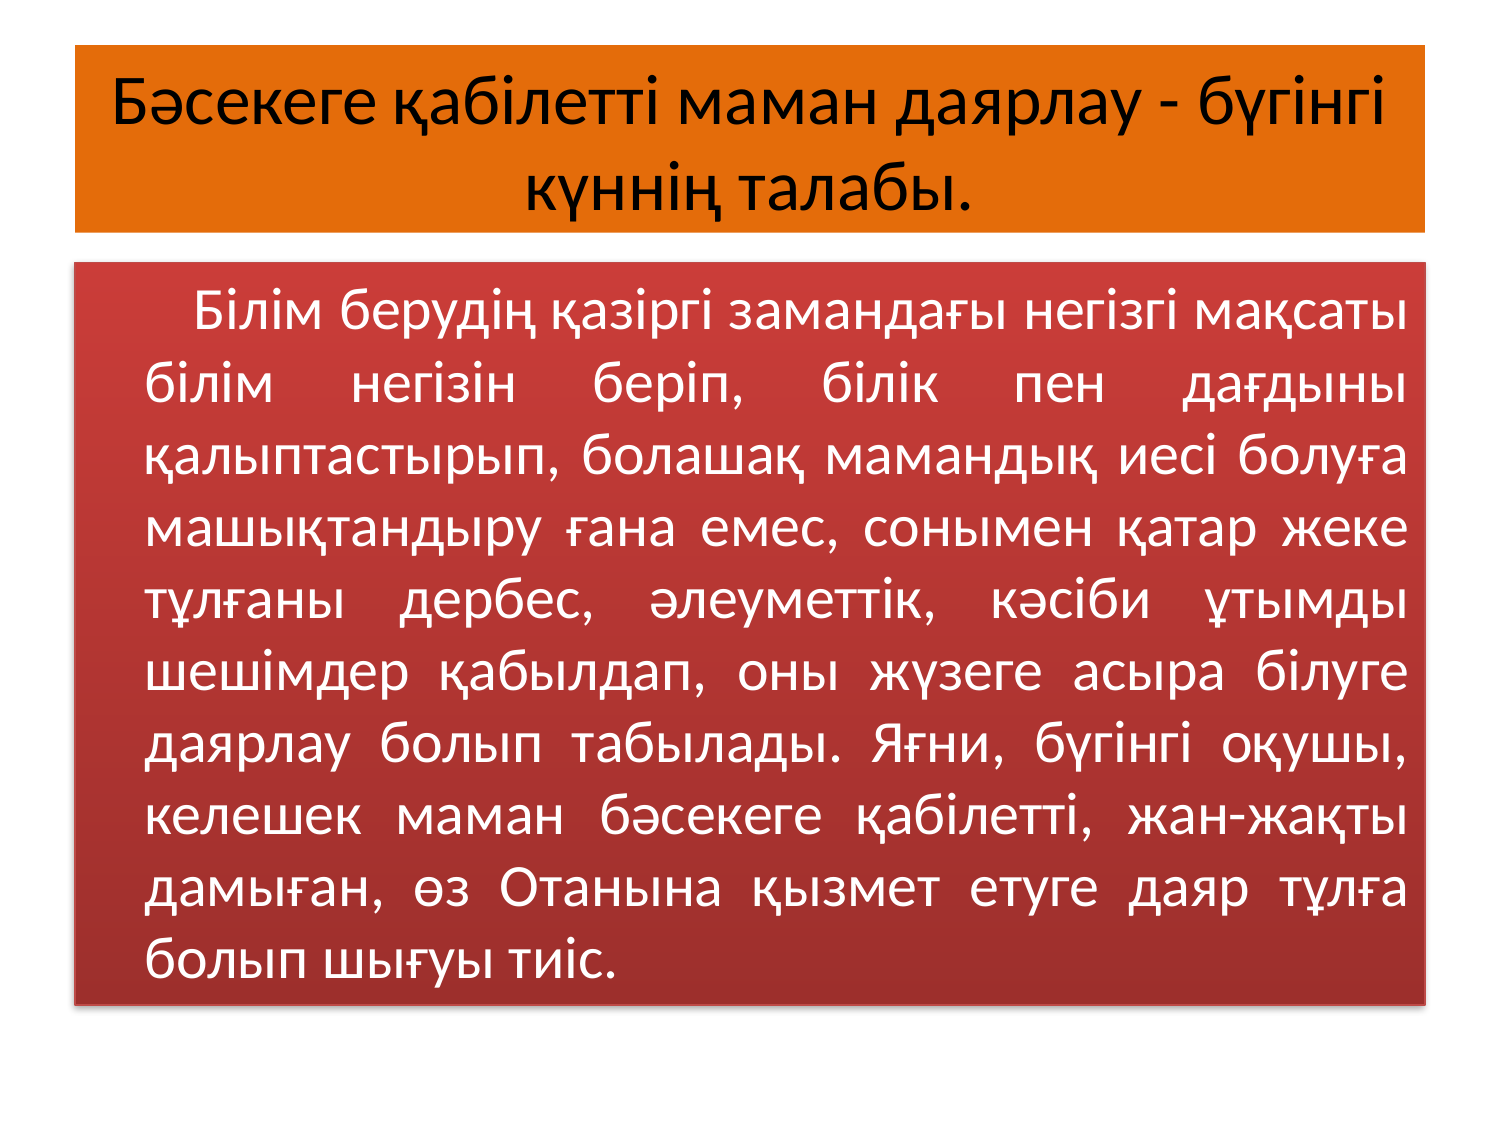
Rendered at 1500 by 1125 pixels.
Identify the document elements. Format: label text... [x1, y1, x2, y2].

title Бәсекеге қабілетті маман даярлау - бүгінгі күннің талабы. [75, 45, 1425, 233]
list Білім берудің қазіргі замандағы негізгі мақсаты білім негізін беріп, білік пен дағдыны қалыптастырып, болашақ мамандық иесі болуға машықтандыру ғана емес, сонымен қатар жеке тұлғаны дербес, әлеуметтік, кәсіби ұтымды шешімдер қабылдап, оны жүзеге асыра білуге даярлау болып табылады. Яғни, бүгінгі оқушы, келешек маман бәсекеге қабілетті, жан-жақты дамыған, өз Отанына қызмет етуге даяр тұлға болып шығуы тиіс. [74, 262, 1426, 1006]
